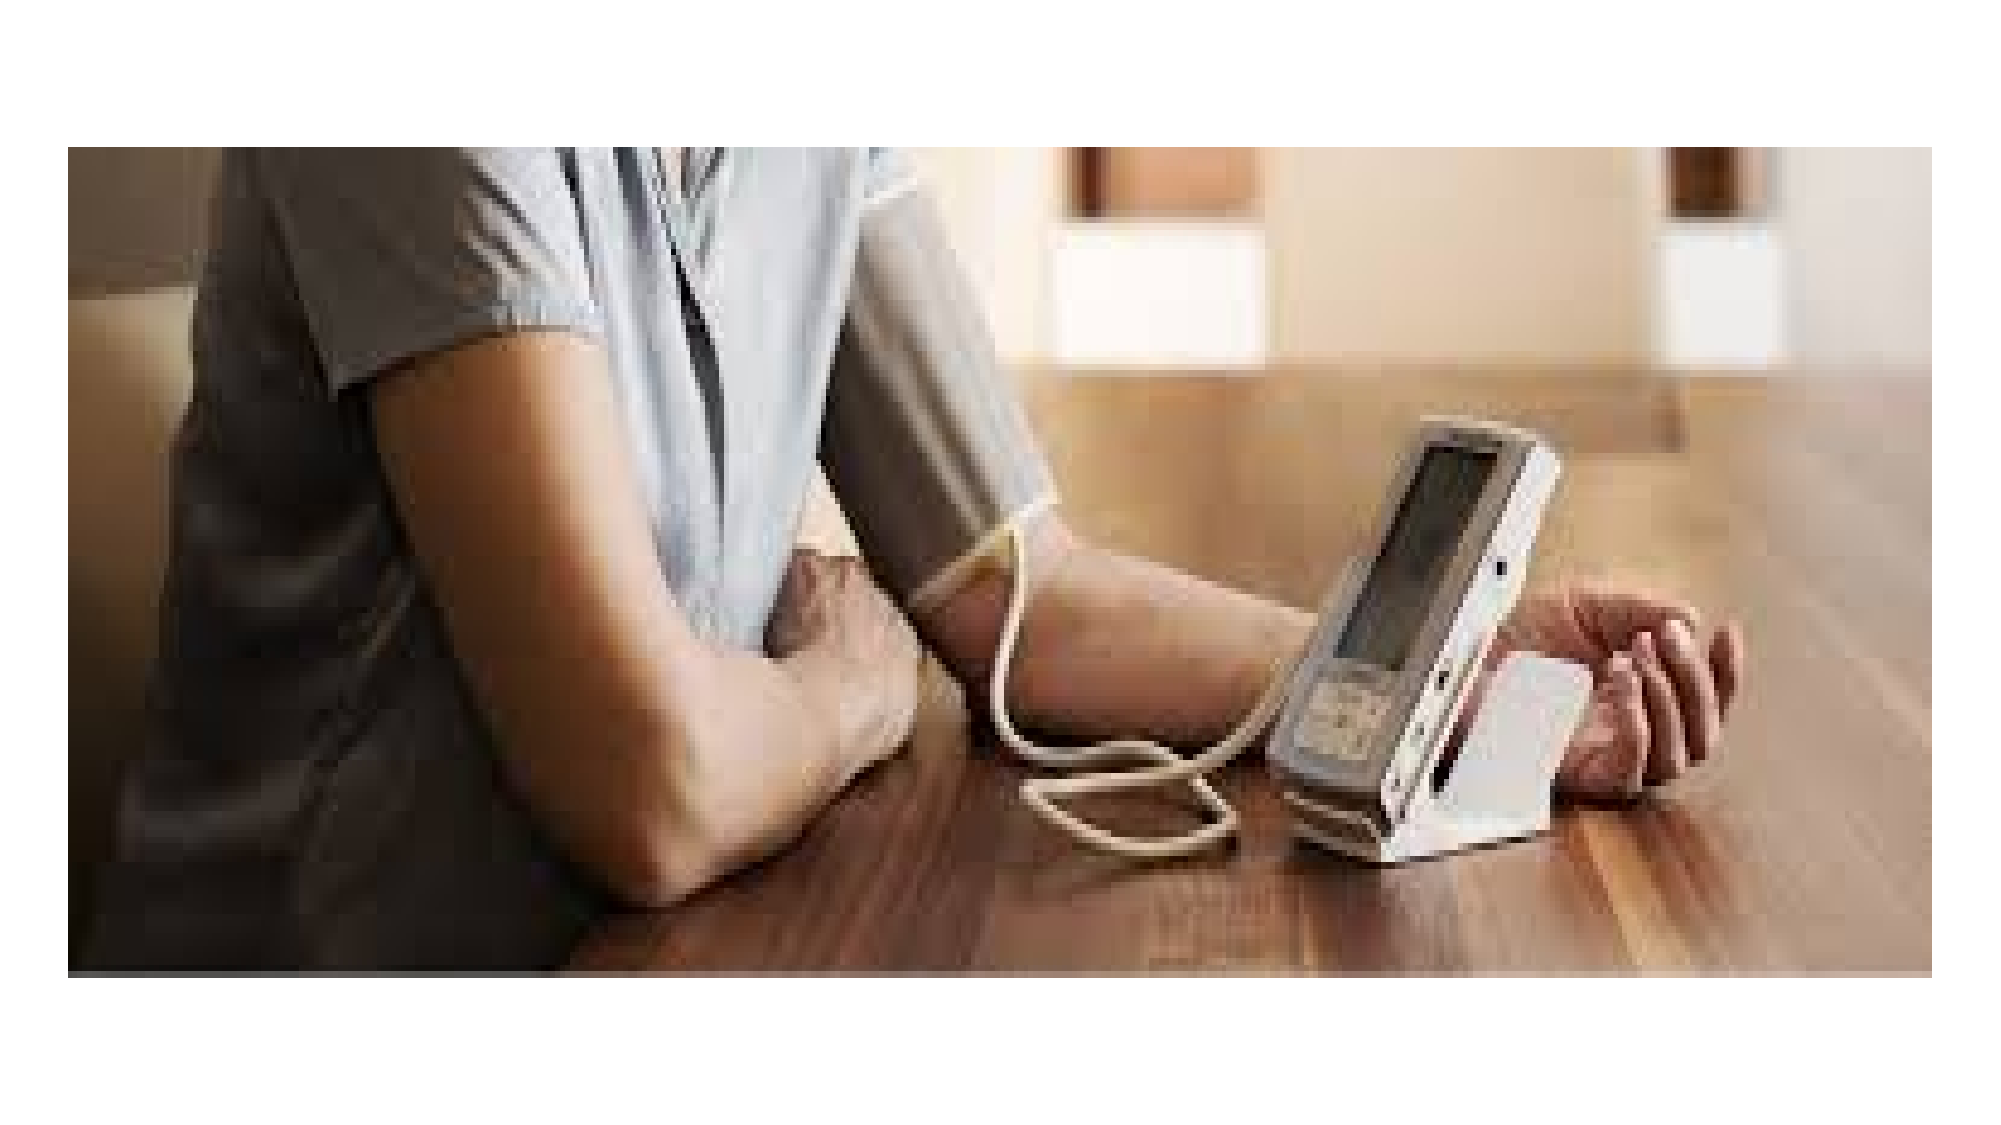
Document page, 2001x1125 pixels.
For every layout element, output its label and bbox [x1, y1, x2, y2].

picture [68, 147, 1932, 978]
